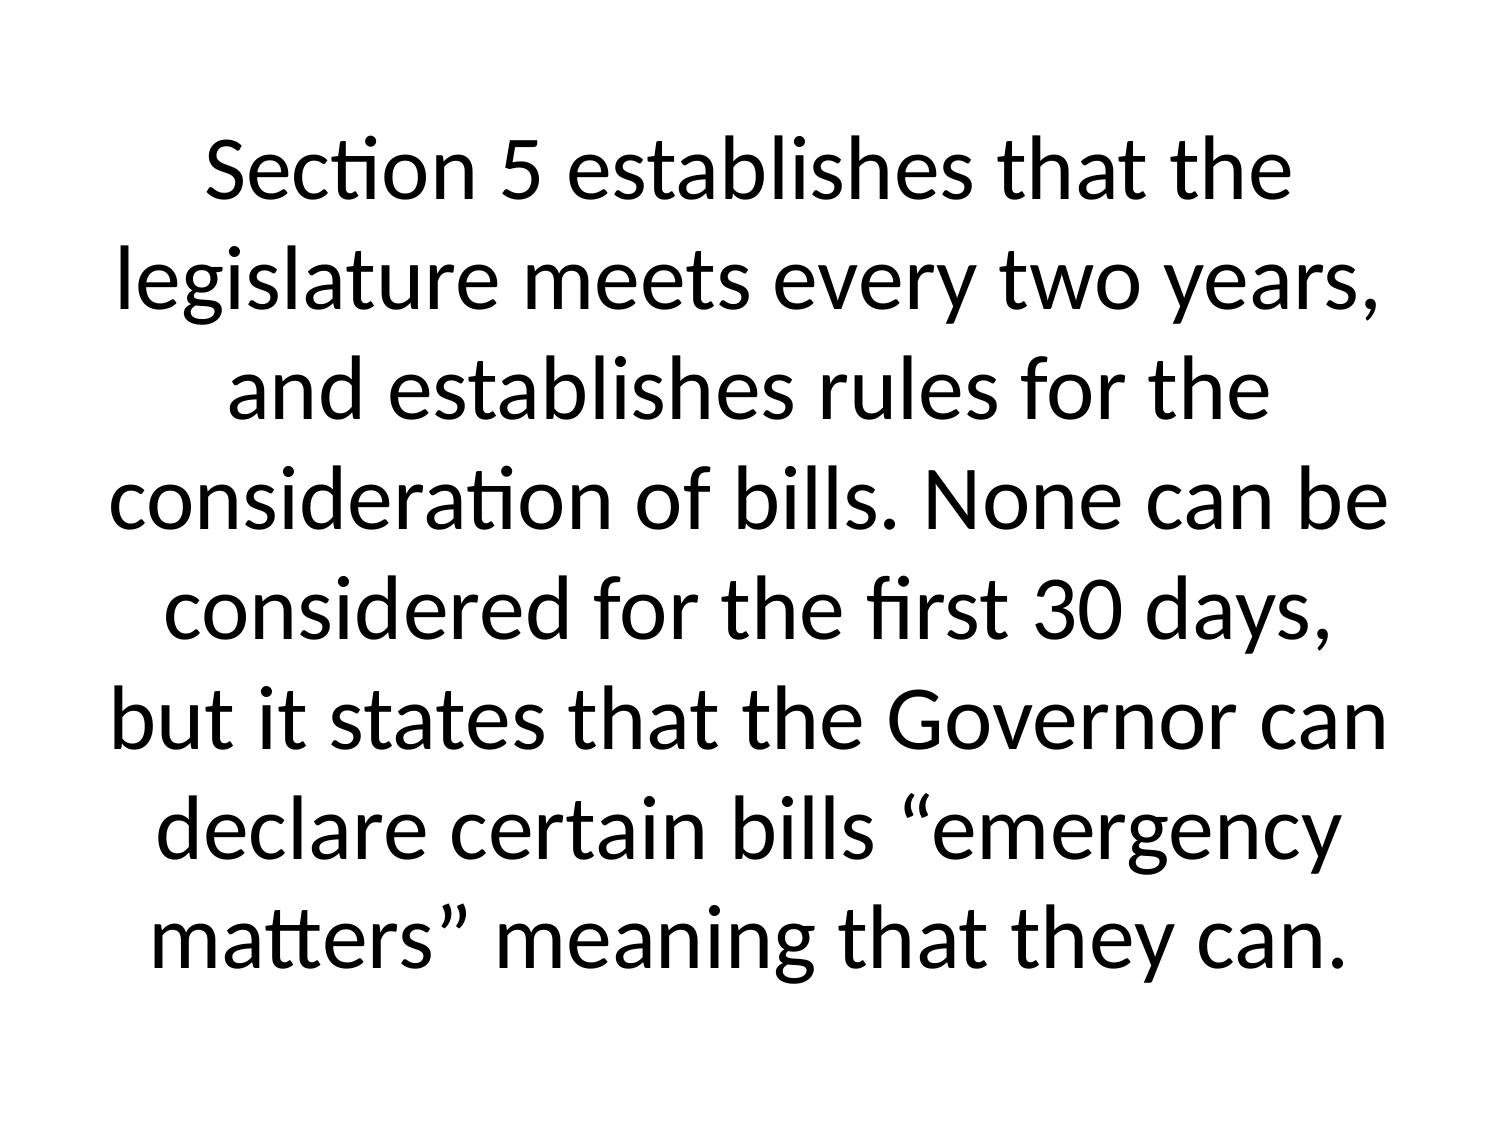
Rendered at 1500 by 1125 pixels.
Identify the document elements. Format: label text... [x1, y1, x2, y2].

title Section 5 establishes that the legislature meets every two years, and establishes rules for the consideration of bills. None can be considered for the first 30 days, but it states that the Governor can declare certain bills “emergency matters” meaning that they can. [75, 45, 1425, 1050]
